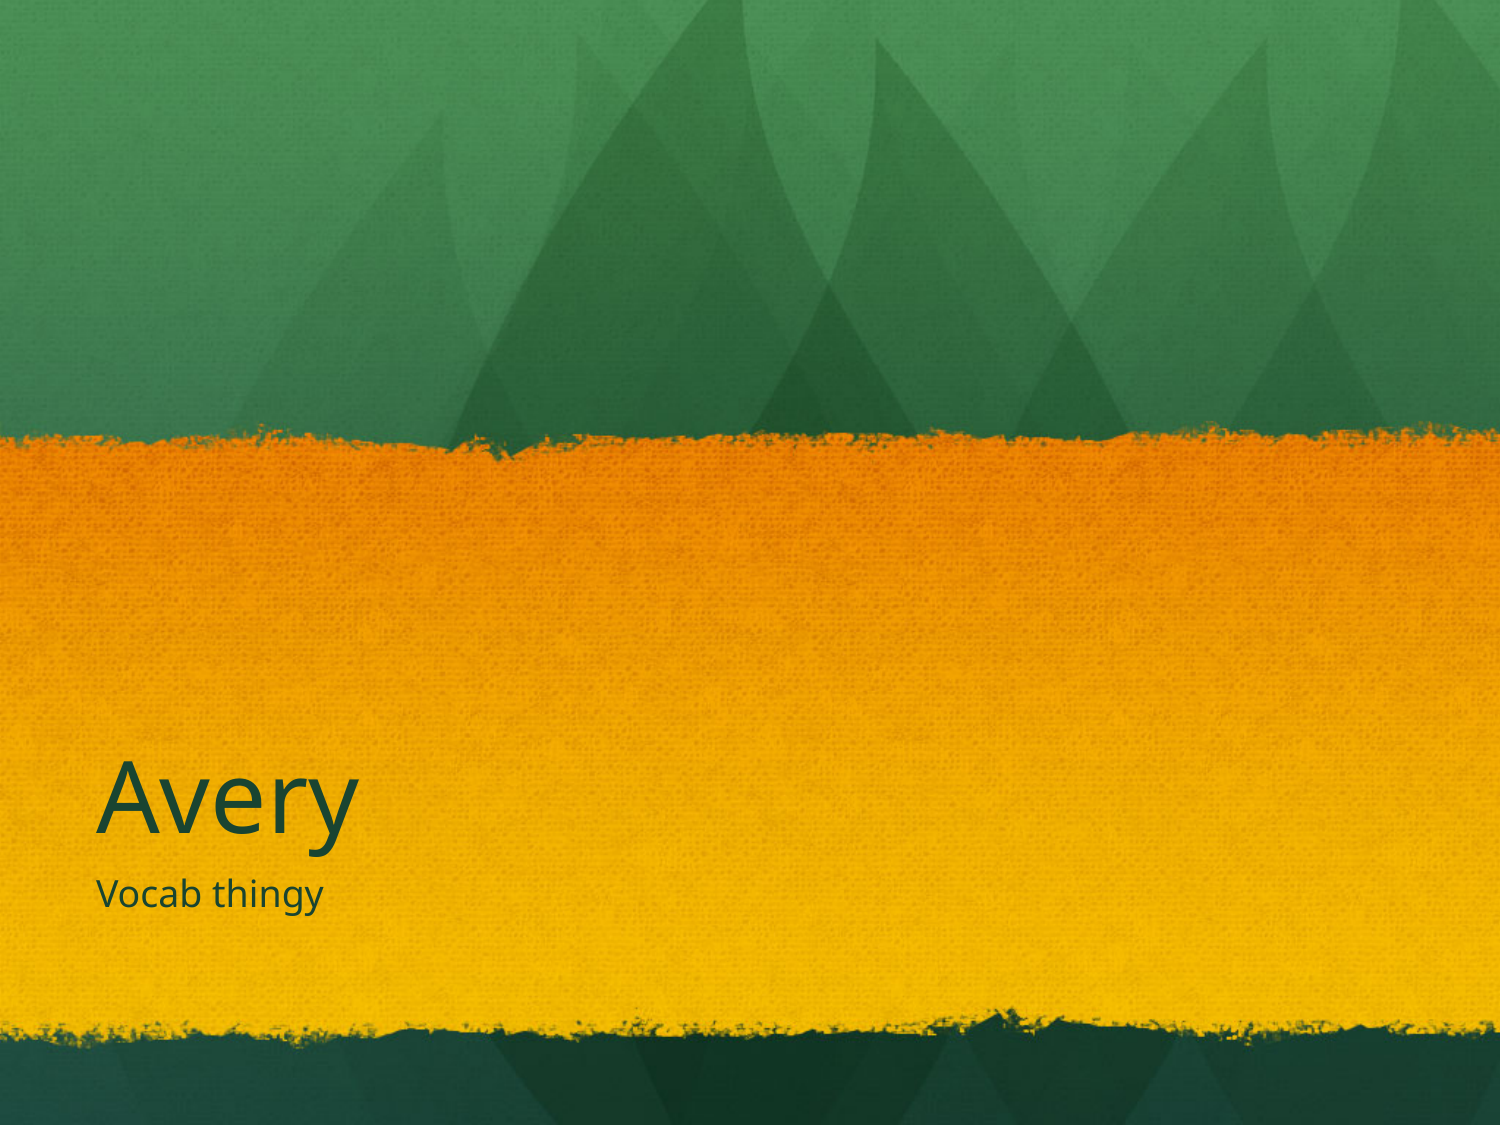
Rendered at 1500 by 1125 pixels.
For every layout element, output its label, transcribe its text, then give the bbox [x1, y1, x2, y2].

title Avery [81, 619, 1262, 861]
picture [0, 0, 1500, 1125]
subtitle Vocab thingy [81, 862, 1262, 1025]
